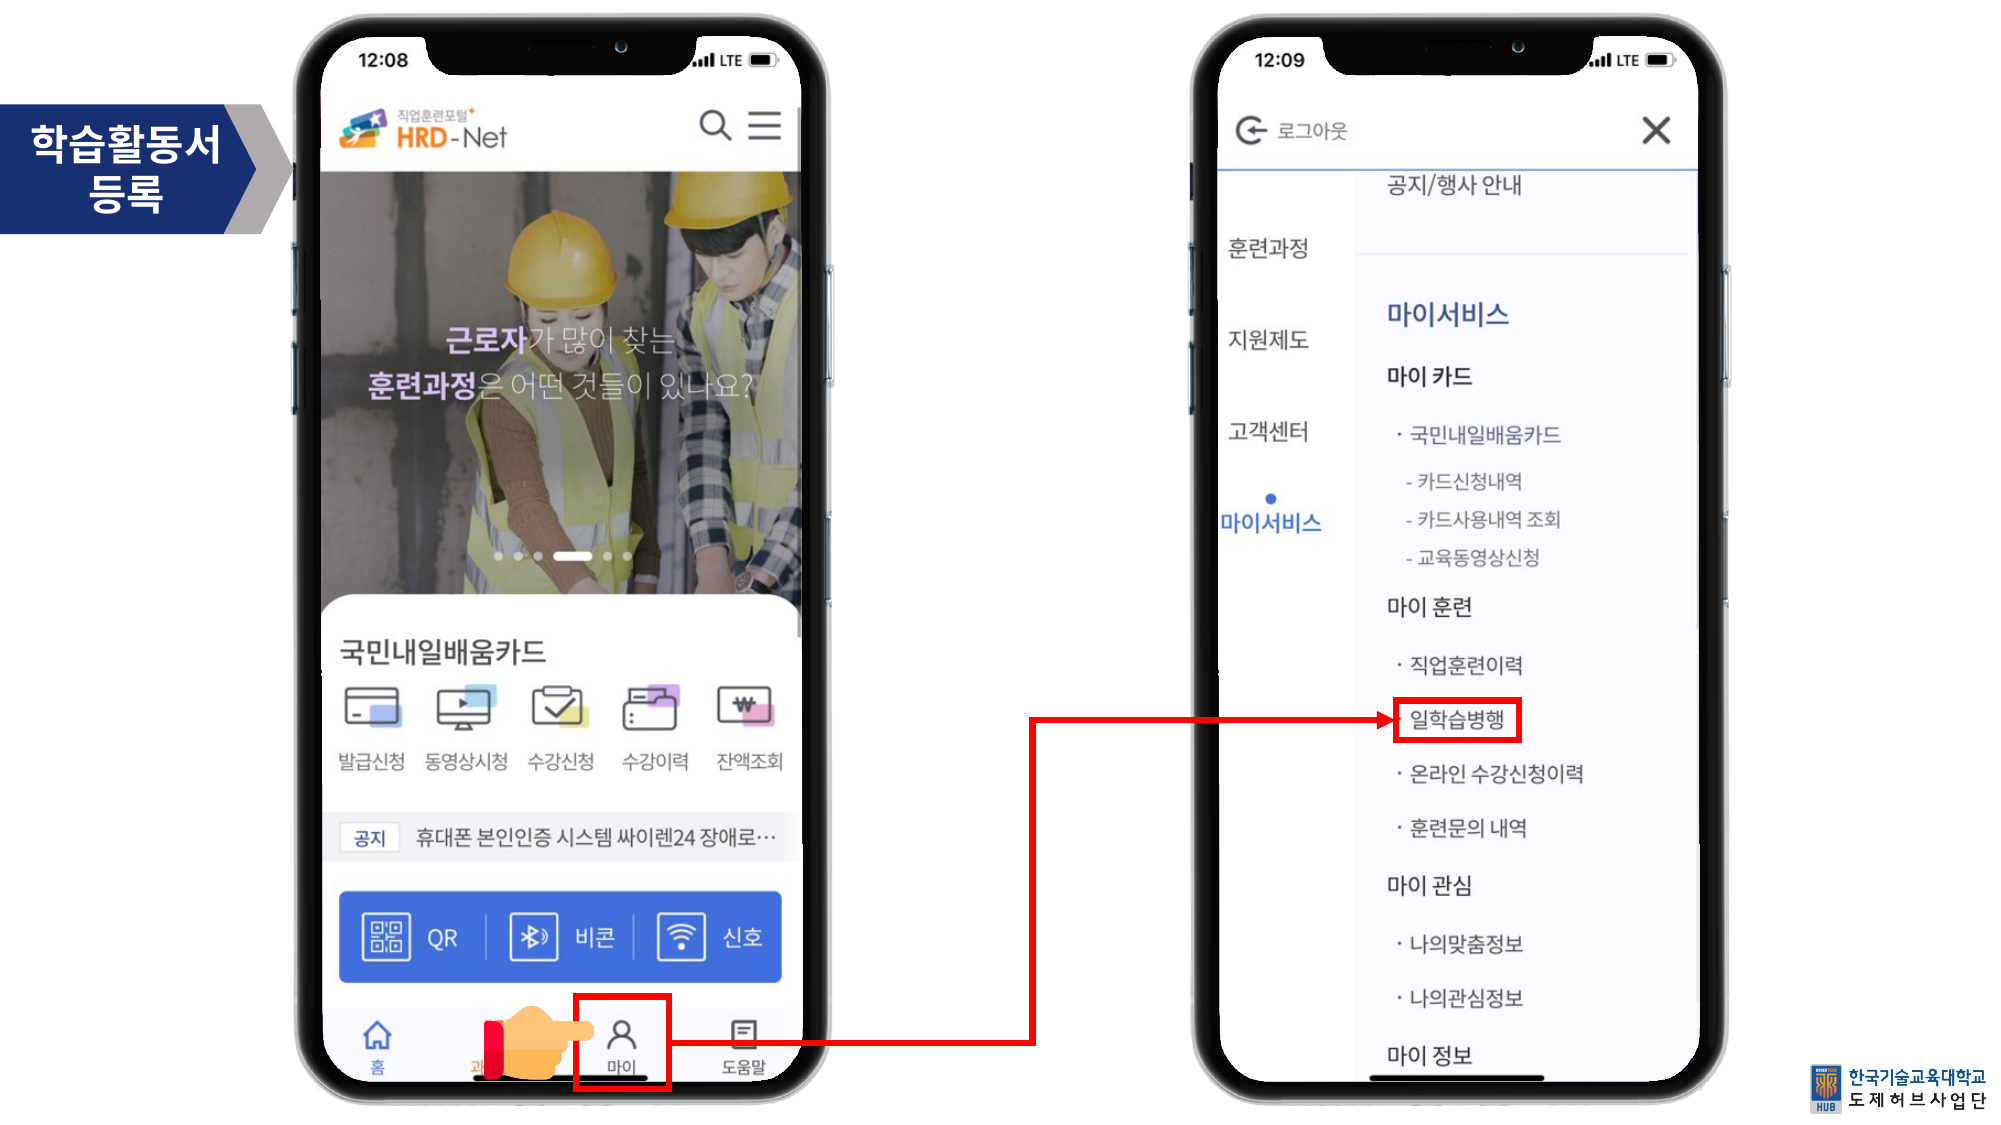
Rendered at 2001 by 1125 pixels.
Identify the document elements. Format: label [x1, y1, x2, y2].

picture [269, 0, 852, 1125]
picture [1810, 1064, 1986, 1114]
text_box [0, 104, 294, 235]
text_box [669, 720, 1396, 1043]
text_box [484, 987, 670, 1098]
picture [1166, 0, 1748, 1125]
